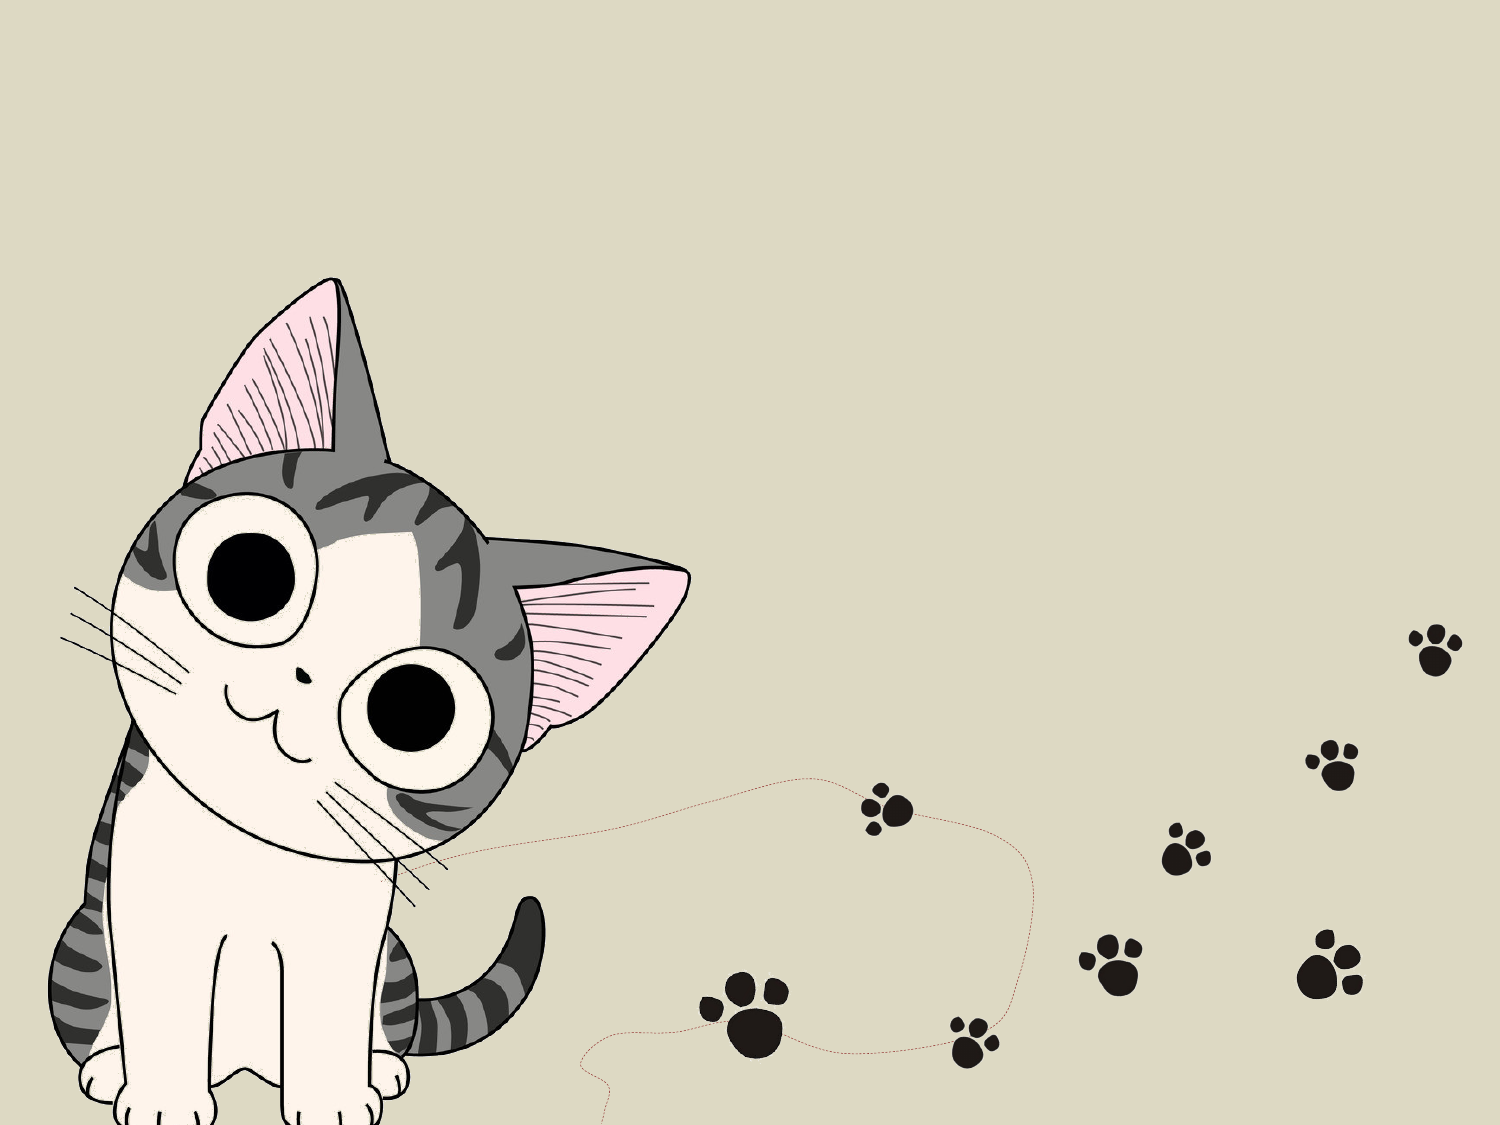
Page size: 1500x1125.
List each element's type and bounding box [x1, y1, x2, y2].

picture [833, 752, 932, 854]
picture [1060, 896, 1178, 1018]
picture [1152, 812, 1231, 891]
picture [931, 996, 1026, 1084]
picture [41, 266, 839, 1125]
text_box [705, 776, 1036, 1056]
picture [1290, 708, 1387, 809]
picture [1389, 594, 1493, 696]
picture [1278, 916, 1401, 1029]
